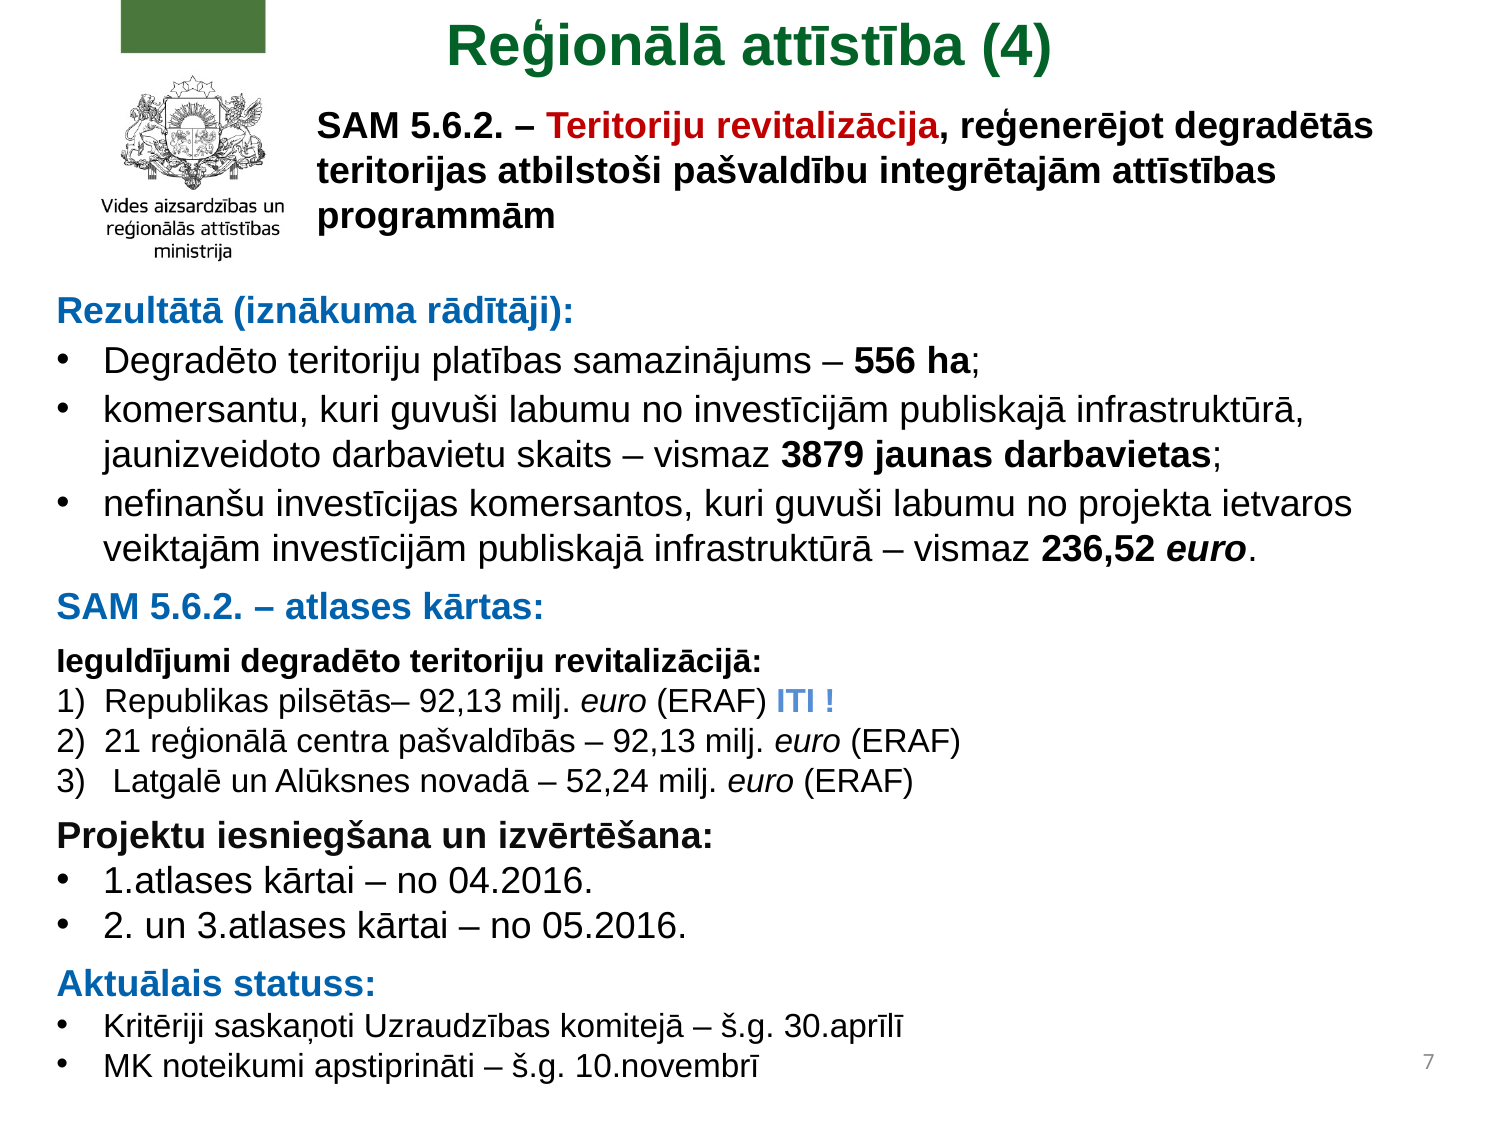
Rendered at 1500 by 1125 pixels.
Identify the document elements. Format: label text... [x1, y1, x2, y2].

text_box Reģionālā attīstība (4) [0, 0, 1500, 95]
text_box Rezultātā (iznākuma rādītāji): Degradēto teritoriju platības samazinājums – 556 ha; komersantu, kuri guvuši labumu no investīcijām publiskajā infrastruktūrā, jaunizveidoto darbavietu skaits – vismaz 3879 jaunas darbavietas; nefinanšu investīcijas komersantos, kuri guvuši labumu no projekta ietvaros veiktajām investīcijām publiskajā infrastruktūrā – vismaz 236,52 euro. SAM 5.6.2. – atlases kārtas: Ieguldījumi degradēto teritoriju revitalizācijā: 1) Republikas pilsētās– 92,13 milj. euro (ERAF) ITI ! 2) 21 reģionālā centra pašvaldībās – 92,13 milj. euro (ERAF) Latgalē un Alūksnes novadā – 52,24 milj. euro (ERAF) Projektu iesniegšana un izvērtēšana: 1.atlases kārtai – no 04.2016. 2. un 3.atlases kārtai – no 05.2016. Aktuālais statuss: Kritēriji saskaņoti Uzraudzības komitejā – š.g. 30.aprīlī MK noteikumi apstiprināti – š.g. 10.novembrī [41, 279, 1471, 1088]
picture [48, 95, 301, 279]
text_box SAM 5.6.2. – Teritoriju revitalizācija, reģenerējot degradētās teritorijas atbilstoši pašvaldību integrētajām attīstības programmām [301, 94, 1436, 339]
